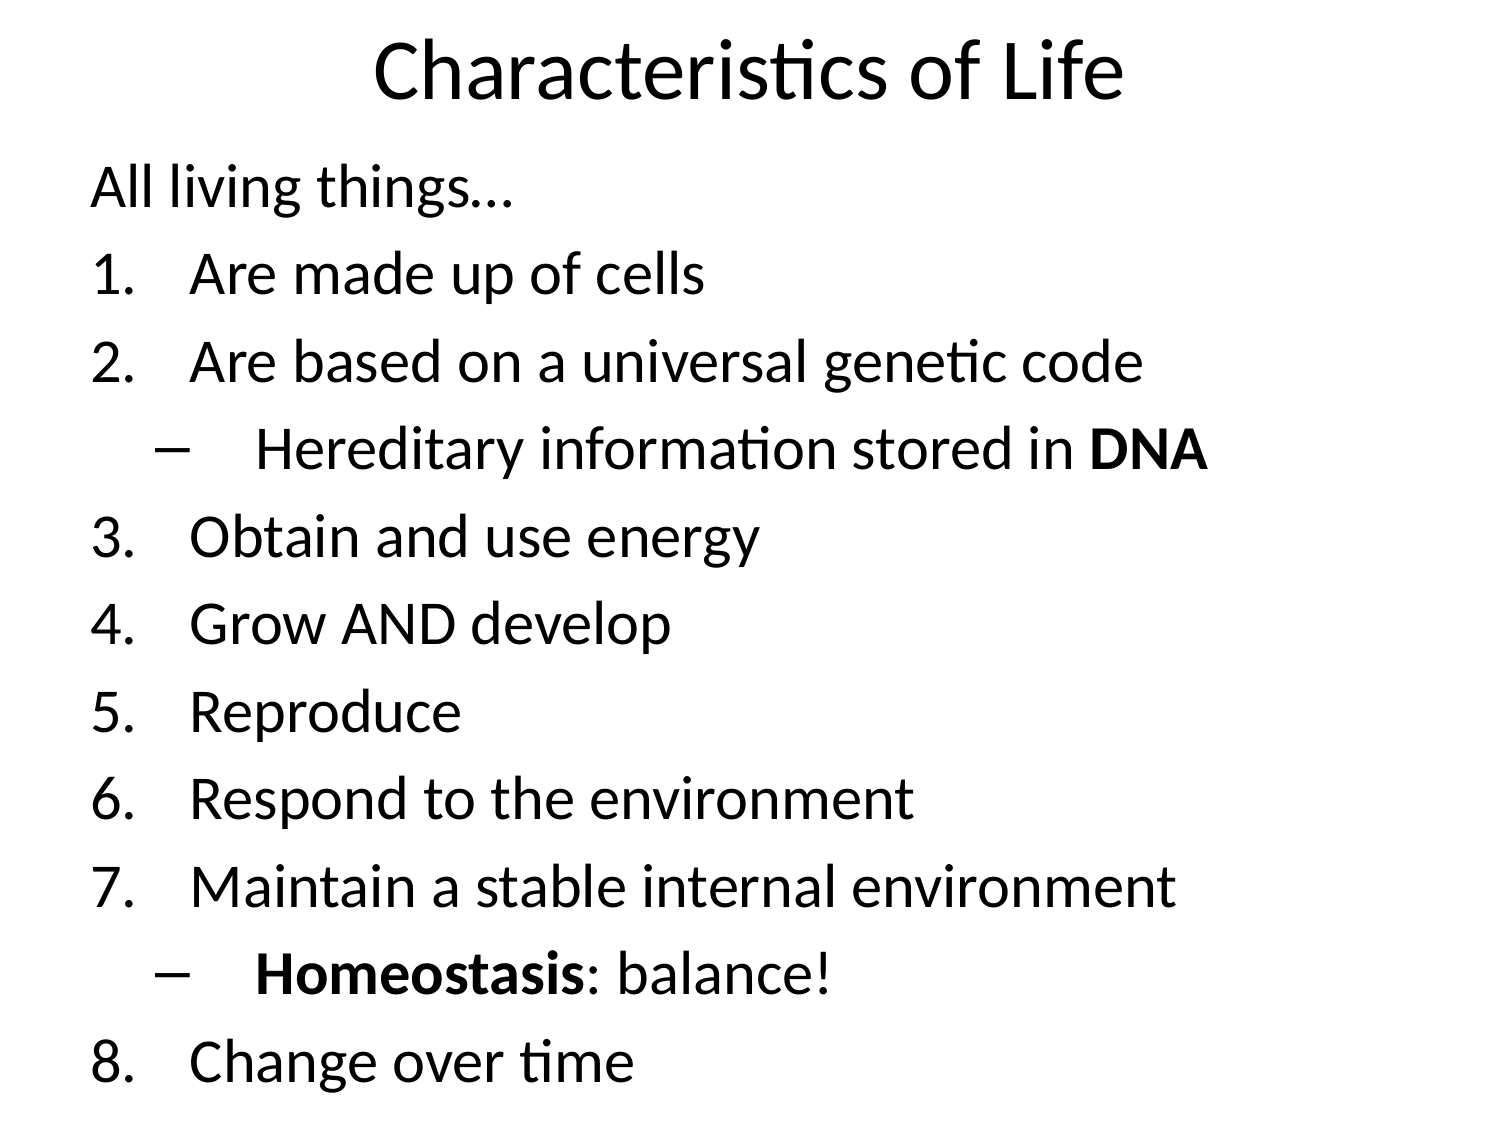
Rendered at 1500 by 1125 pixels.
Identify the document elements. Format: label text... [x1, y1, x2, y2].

list All living things… Are made up of cells Are based on a universal genetic code Hereditary information stored in DNA Obtain and use energy Grow AND develop Reproduce Respond to the environment Maintain a stable internal environment Homeostasis: balance! Change over time [75, 137, 1425, 1005]
title Characteristics of Life [75, 5, 1425, 125]
